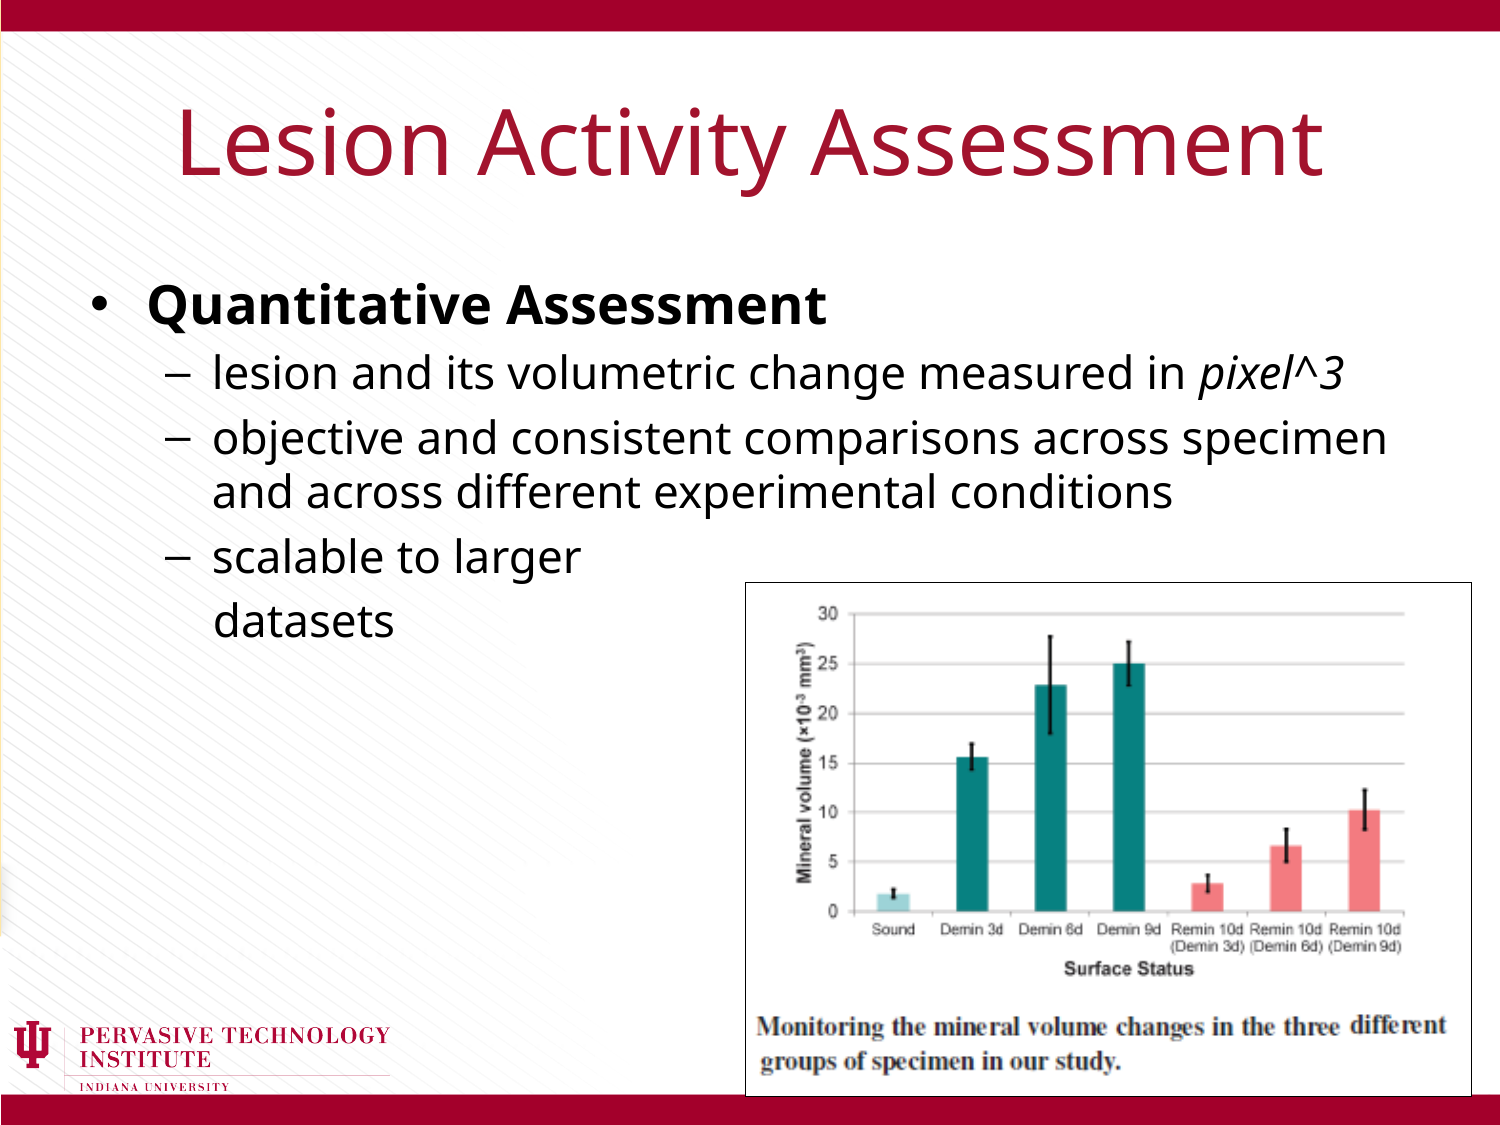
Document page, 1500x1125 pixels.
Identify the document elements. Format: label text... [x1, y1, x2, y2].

list Quantitative Assessment lesion and its volumetric change measured in pixel^3 objective and consistent comparisons across specimen and across different experimental conditions scalable to larger datasets [75, 262, 1425, 1005]
title Lesion Activity Assessment [75, 45, 1425, 233]
picture [0, 0, 1500, 1125]
